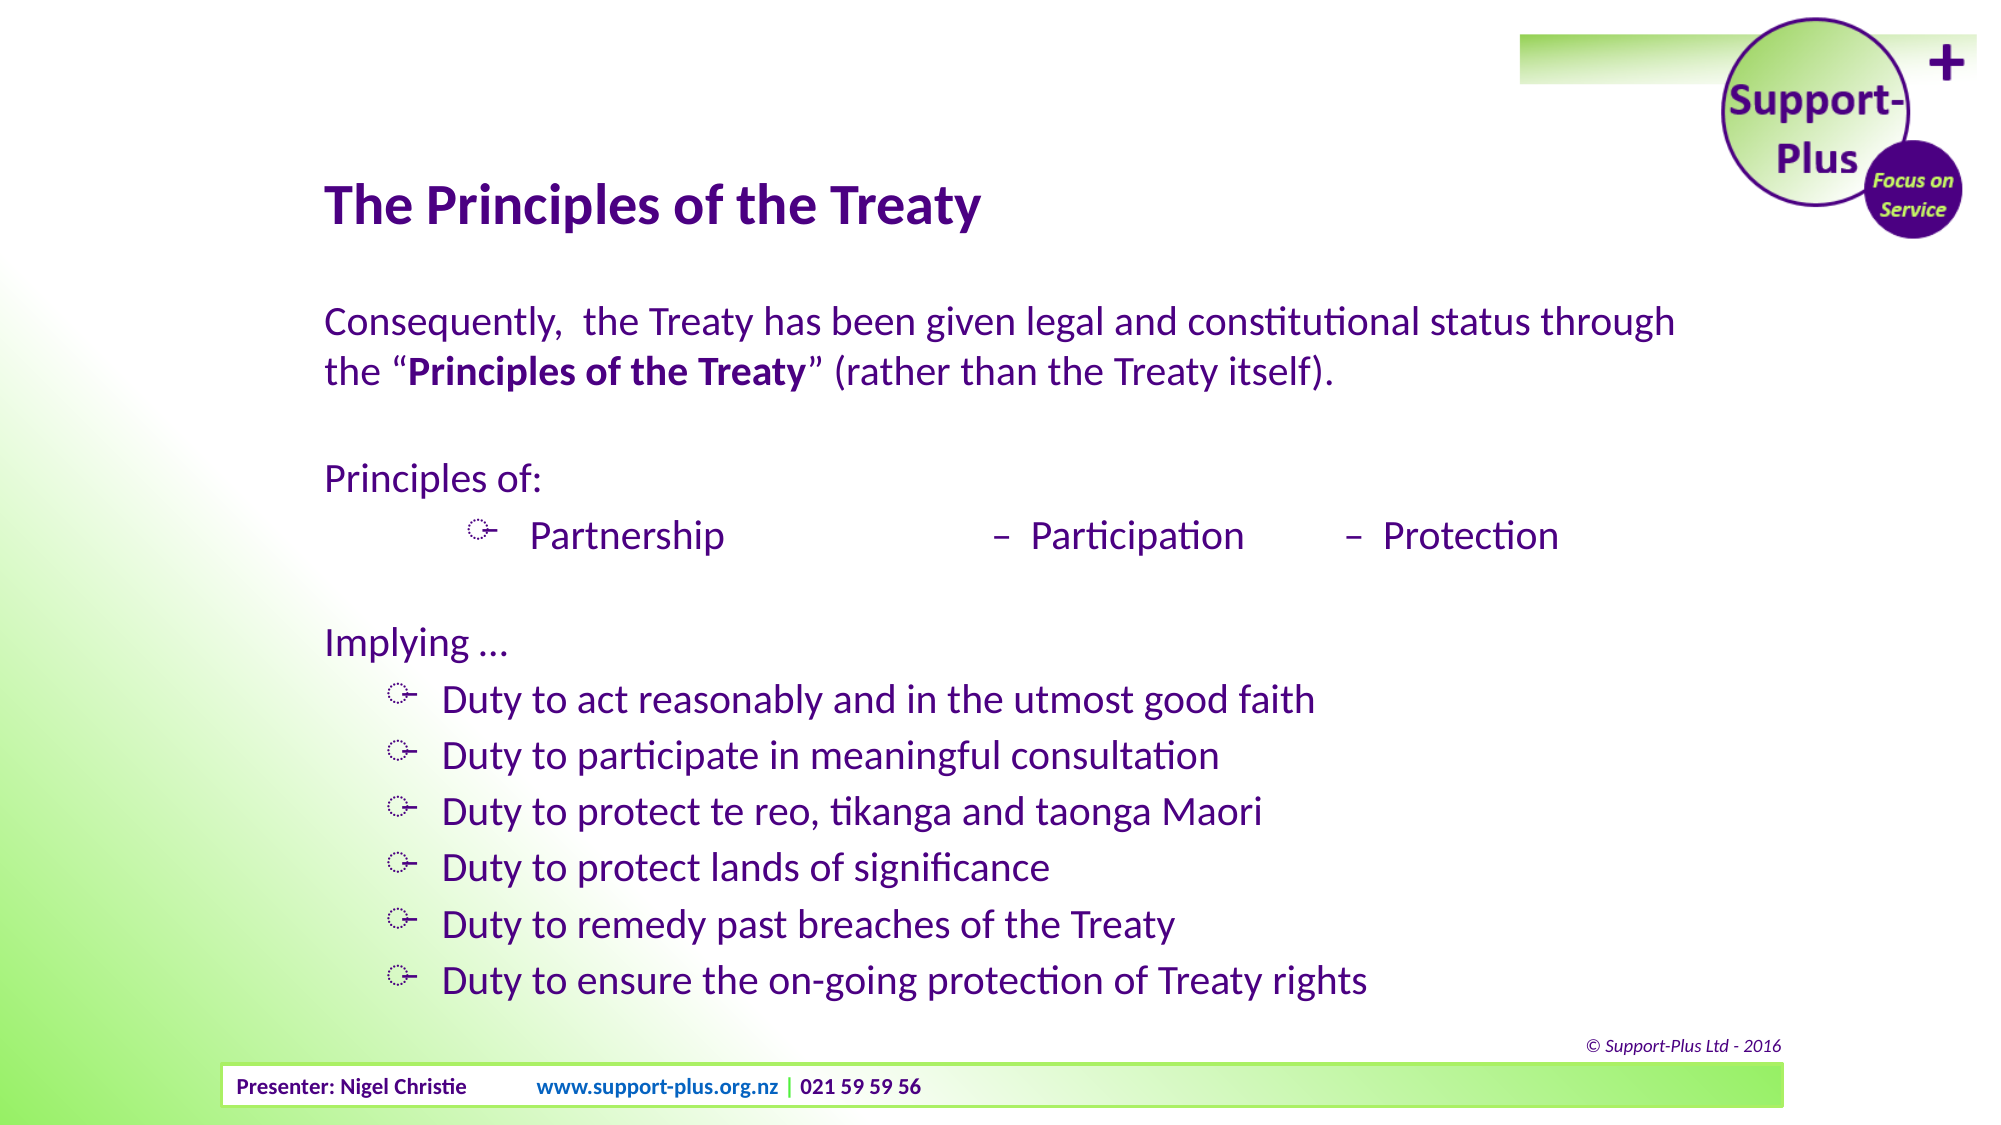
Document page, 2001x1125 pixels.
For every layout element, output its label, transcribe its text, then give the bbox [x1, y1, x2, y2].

picture [1514, 15, 1983, 246]
text_box © Support-Plus Ltd - 2016 [1570, 1026, 1819, 1064]
text_box The Principles of the Treaty Consequently, the Treaty has been given legal and constitutional status through the “Principles of the Treaty” (rather than the Treaty itself). Principles of: Partnership ̶ Participation ̶ Protection Implying … Duty to act reasonably and in the utmost good faith Duty to participate in meaningful consultation Duty to protect te reo, tikanga and taonga Maori Duty to protect lands of significance Duty to remedy past breaches of the Treaty Duty to ensure the on-going protection of Treaty rights [309, 158, 1695, 1077]
text_box Presenter: Nigel Christie www.support-plus.org.nz | 021 59 59 56 [221, 1063, 1783, 1107]
